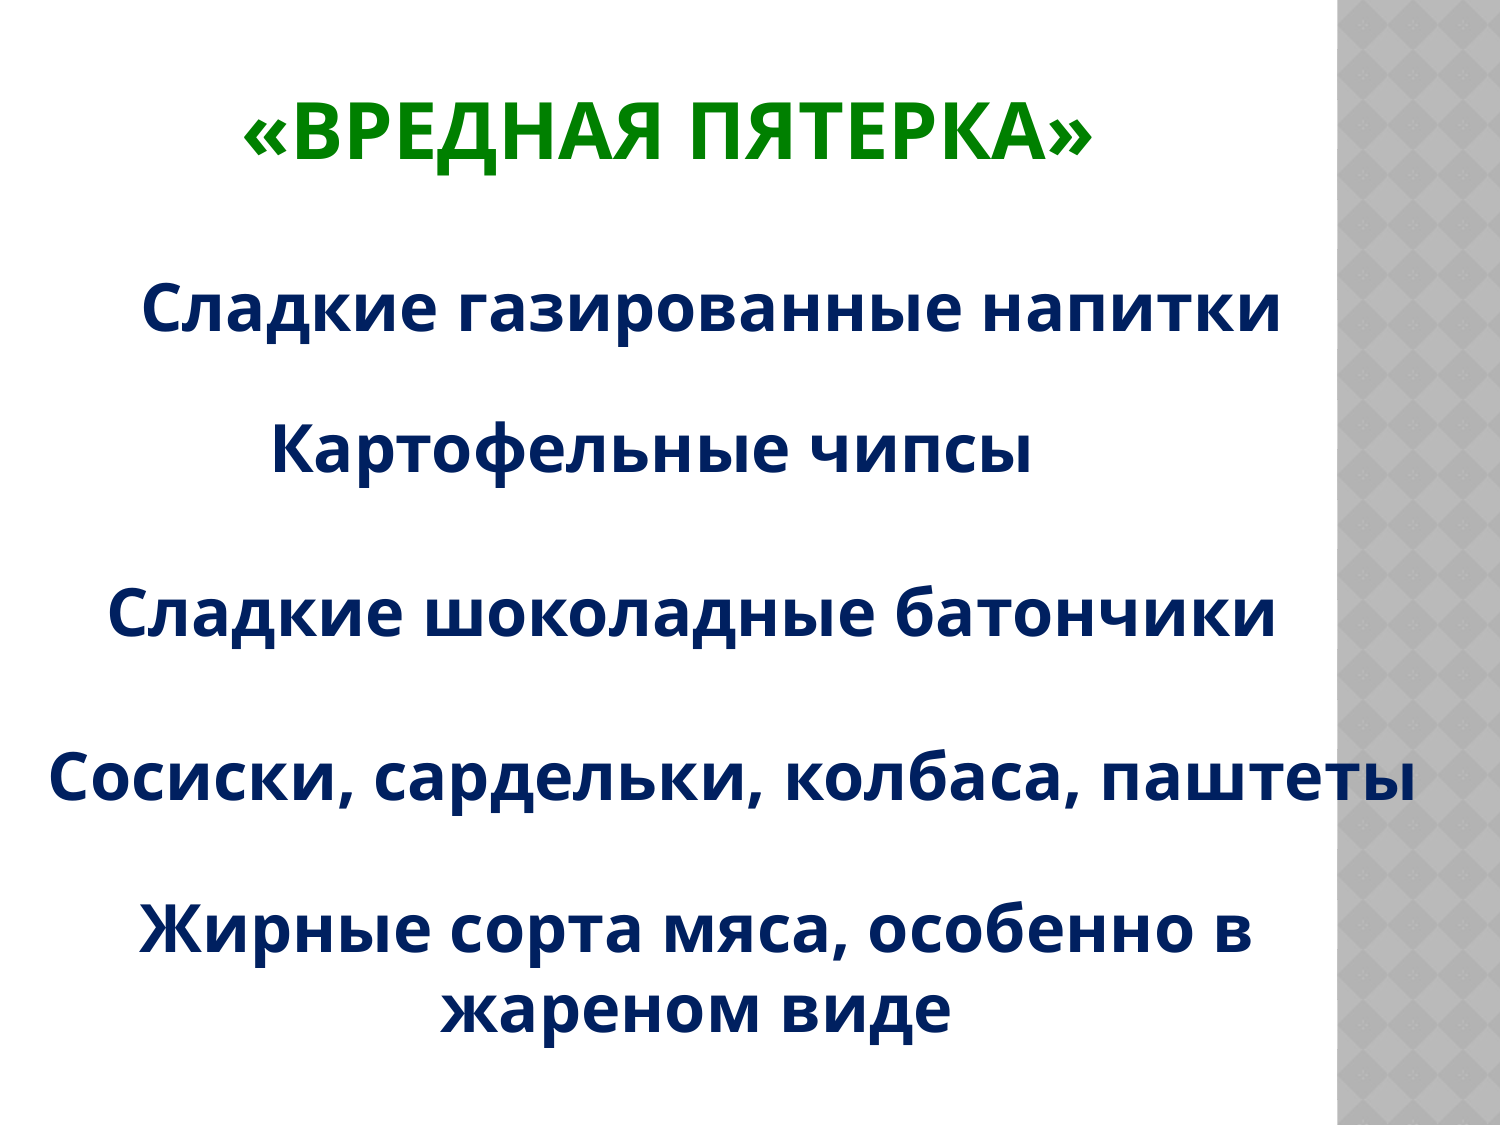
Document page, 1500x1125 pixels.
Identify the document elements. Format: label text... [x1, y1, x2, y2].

text_box Жирные сорта мяса, особенно в жареном виде [105, 878, 1289, 1054]
text_box Сосиски, сардельки, колбаса, паштеты [33, 726, 1451, 822]
text_box Сладкие шоколадные батончики [91, 562, 1294, 658]
text_box Картофельные чипсы [254, 398, 1050, 494]
text_box Сладкие газированные напитки [125, 257, 1299, 353]
title «Вредная пятерка» [75, 52, 1263, 176]
